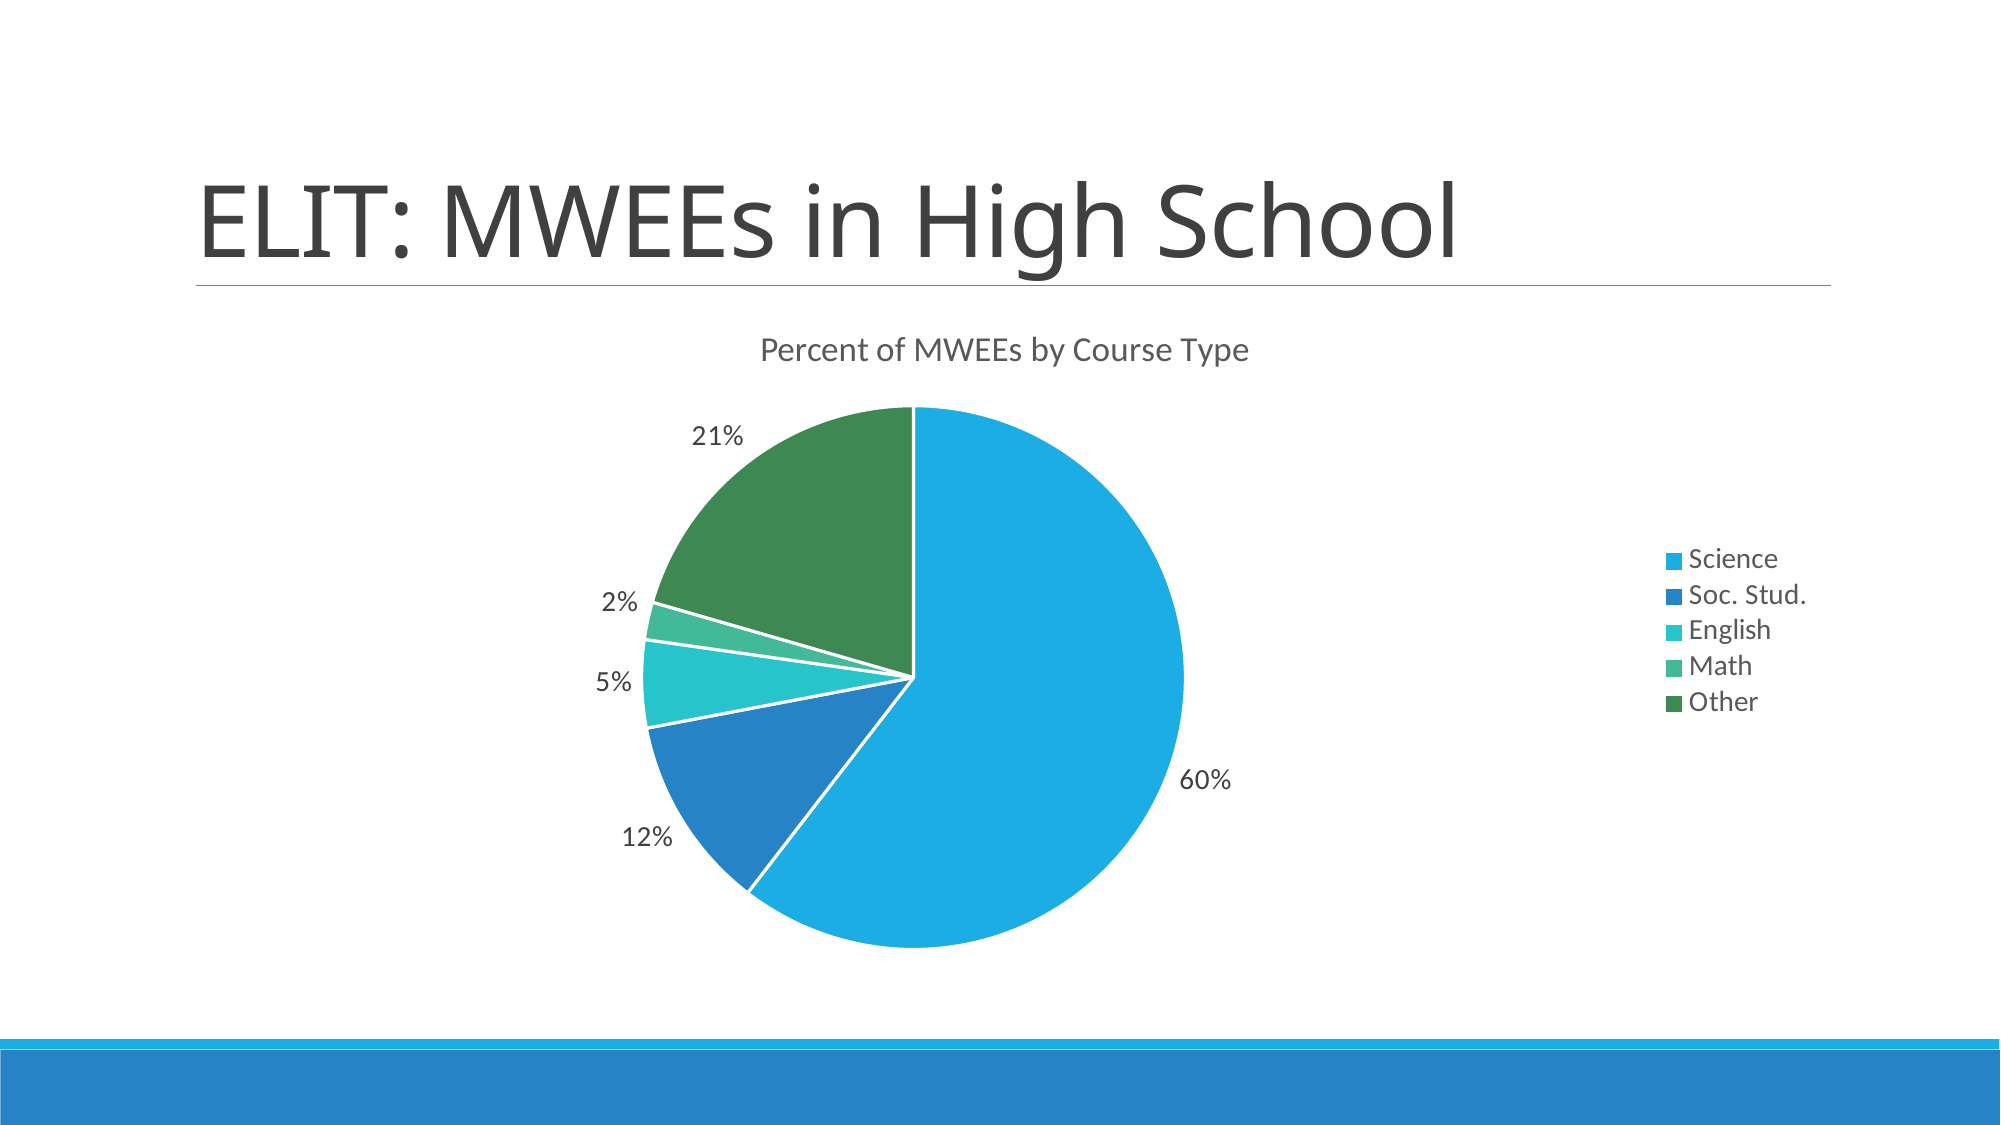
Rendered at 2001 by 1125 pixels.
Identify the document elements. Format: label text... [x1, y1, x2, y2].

chart [179, 302, 1831, 964]
title ELIT: MWEEs in High School [180, 47, 1830, 285]
